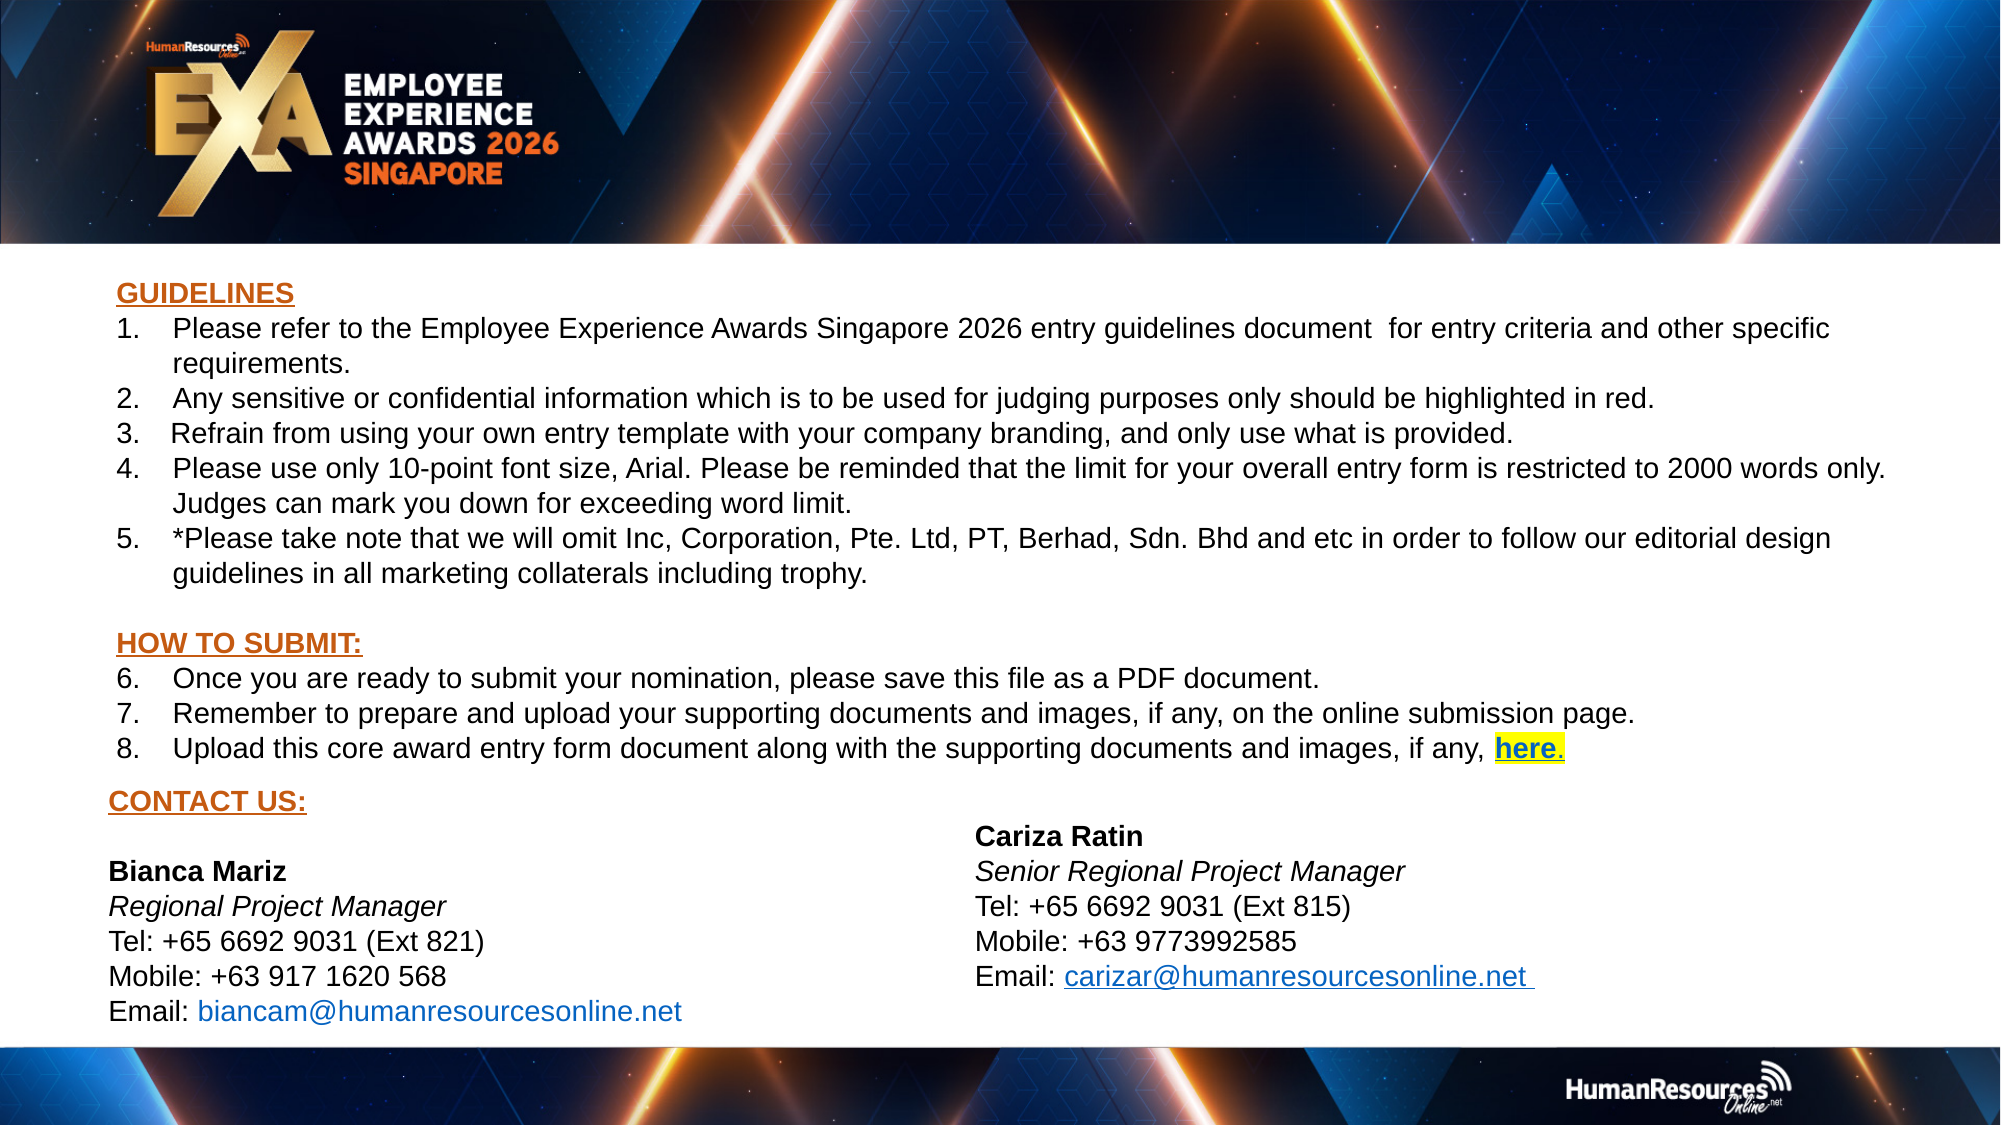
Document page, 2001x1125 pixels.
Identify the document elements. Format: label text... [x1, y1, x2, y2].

text_box CONTACT US: Bianca Mariz Regional Project Manager Tel: +65 6692 9031 (Ext 821) Mobile: +63 917 1620 568 Email: biancam@humanresourcesonline.net Cariza Ratin Senior Regional Project Manager Tel: +65 6692 9031 (Ext 815) Mobile: +63 9773992585 Email: carizar@humanresourcesonline.net [93, 774, 1857, 1125]
picture [0, 0, 2001, 1125]
text_box GUIDELINES Please refer to the Employee Experience Awards Singapore 2026 entry guidelines document for entry criteria and other specific requirements. Any sensitive or confidential information which is to be used for judging purposes only should be highlighted in red. Refrain from using your own entry template with your company branding, and only use what is provided. Please use only 10-point font size, Arial. Please be reminded that the limit for your overall entry form is restricted to 2000 words only. Judges can mark you down for exceeding word limit. *Please take note that we will omit Inc, Corporation, Pte. Ltd, PT, Berhad, Sdn. Bhd and etc in order to follow our editorial design guidelines in all marketing collaterals including trophy. HOW TO SUBMIT: Once you are ready to submit your nomination, please save this file as a PDF document. Remember to prepare and upload your supporting documents and images, if any, on the online submission page. Upload this core award entry form document along with the supporting documents and images, if any, here. [101, 267, 1923, 842]
